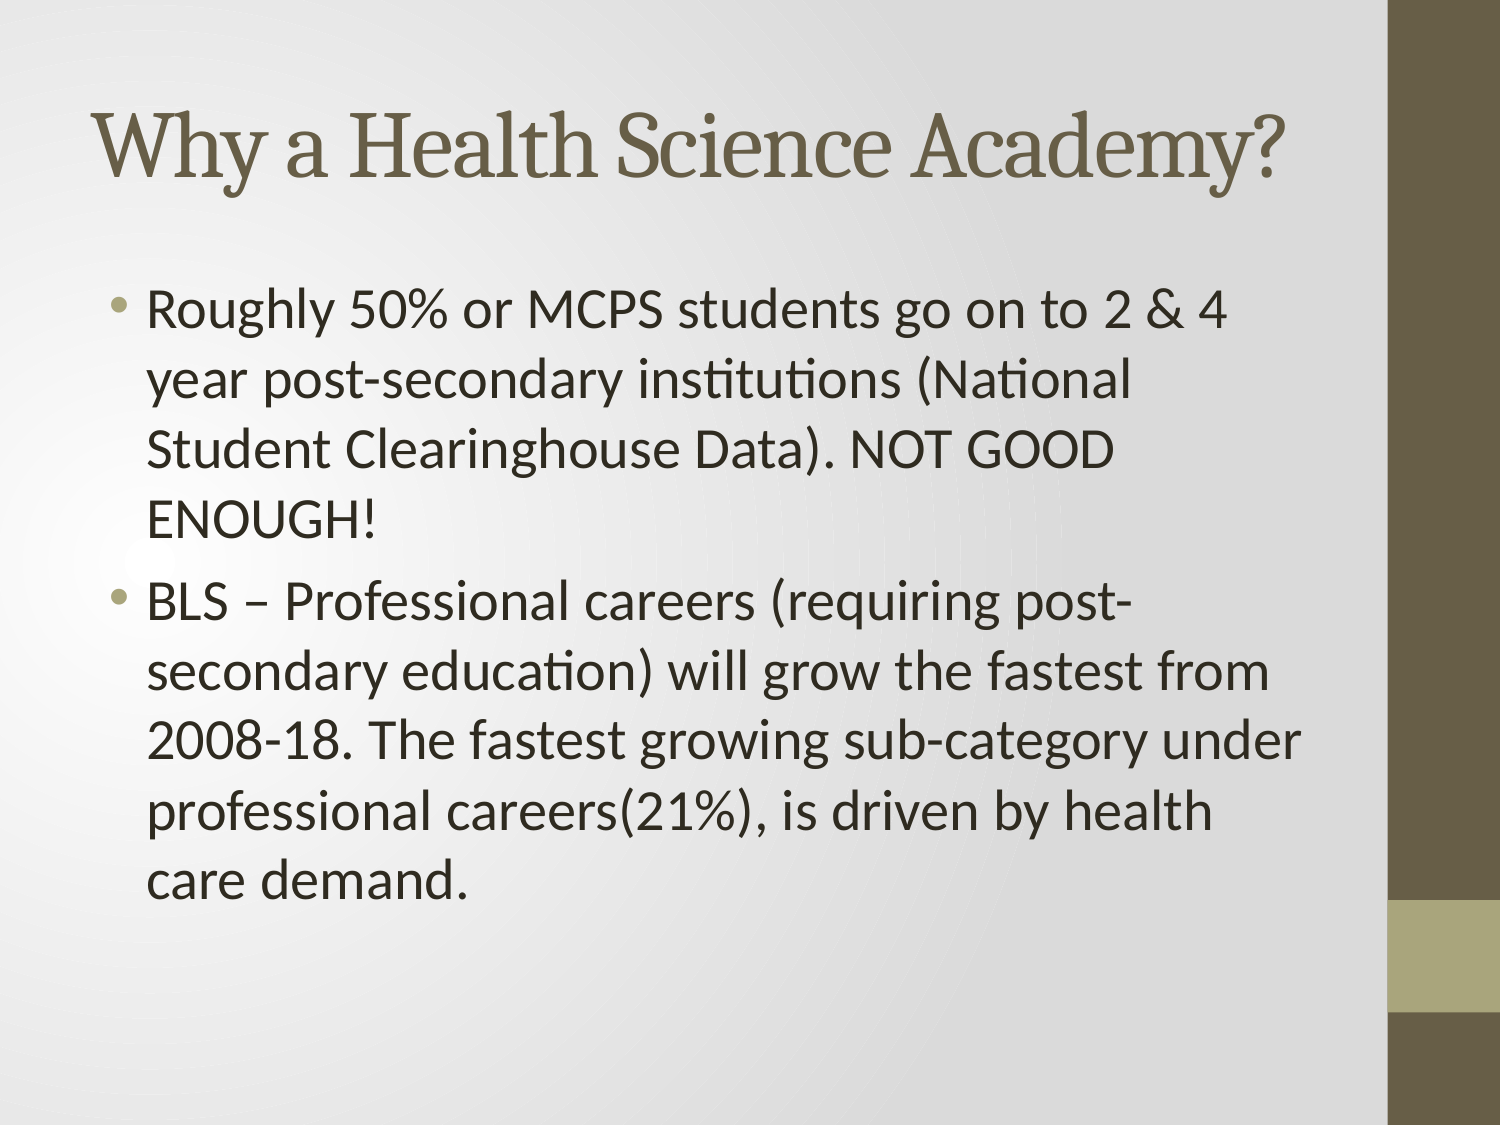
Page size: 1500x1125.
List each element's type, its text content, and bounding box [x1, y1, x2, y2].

list Roughly 50% or MCPS students go on to 2 & 4 year post-secondary institutions (National Student Clearinghouse Data). NOT GOOD ENOUGH! BLS – Professional careers (requiring post-secondary education) will grow the fastest from 2008-18. The fastest growing sub-category under professional careers(21%), is driven by health care demand. [74, 262, 1326, 1051]
title Why a Health Science Academy? [75, 45, 1325, 233]
